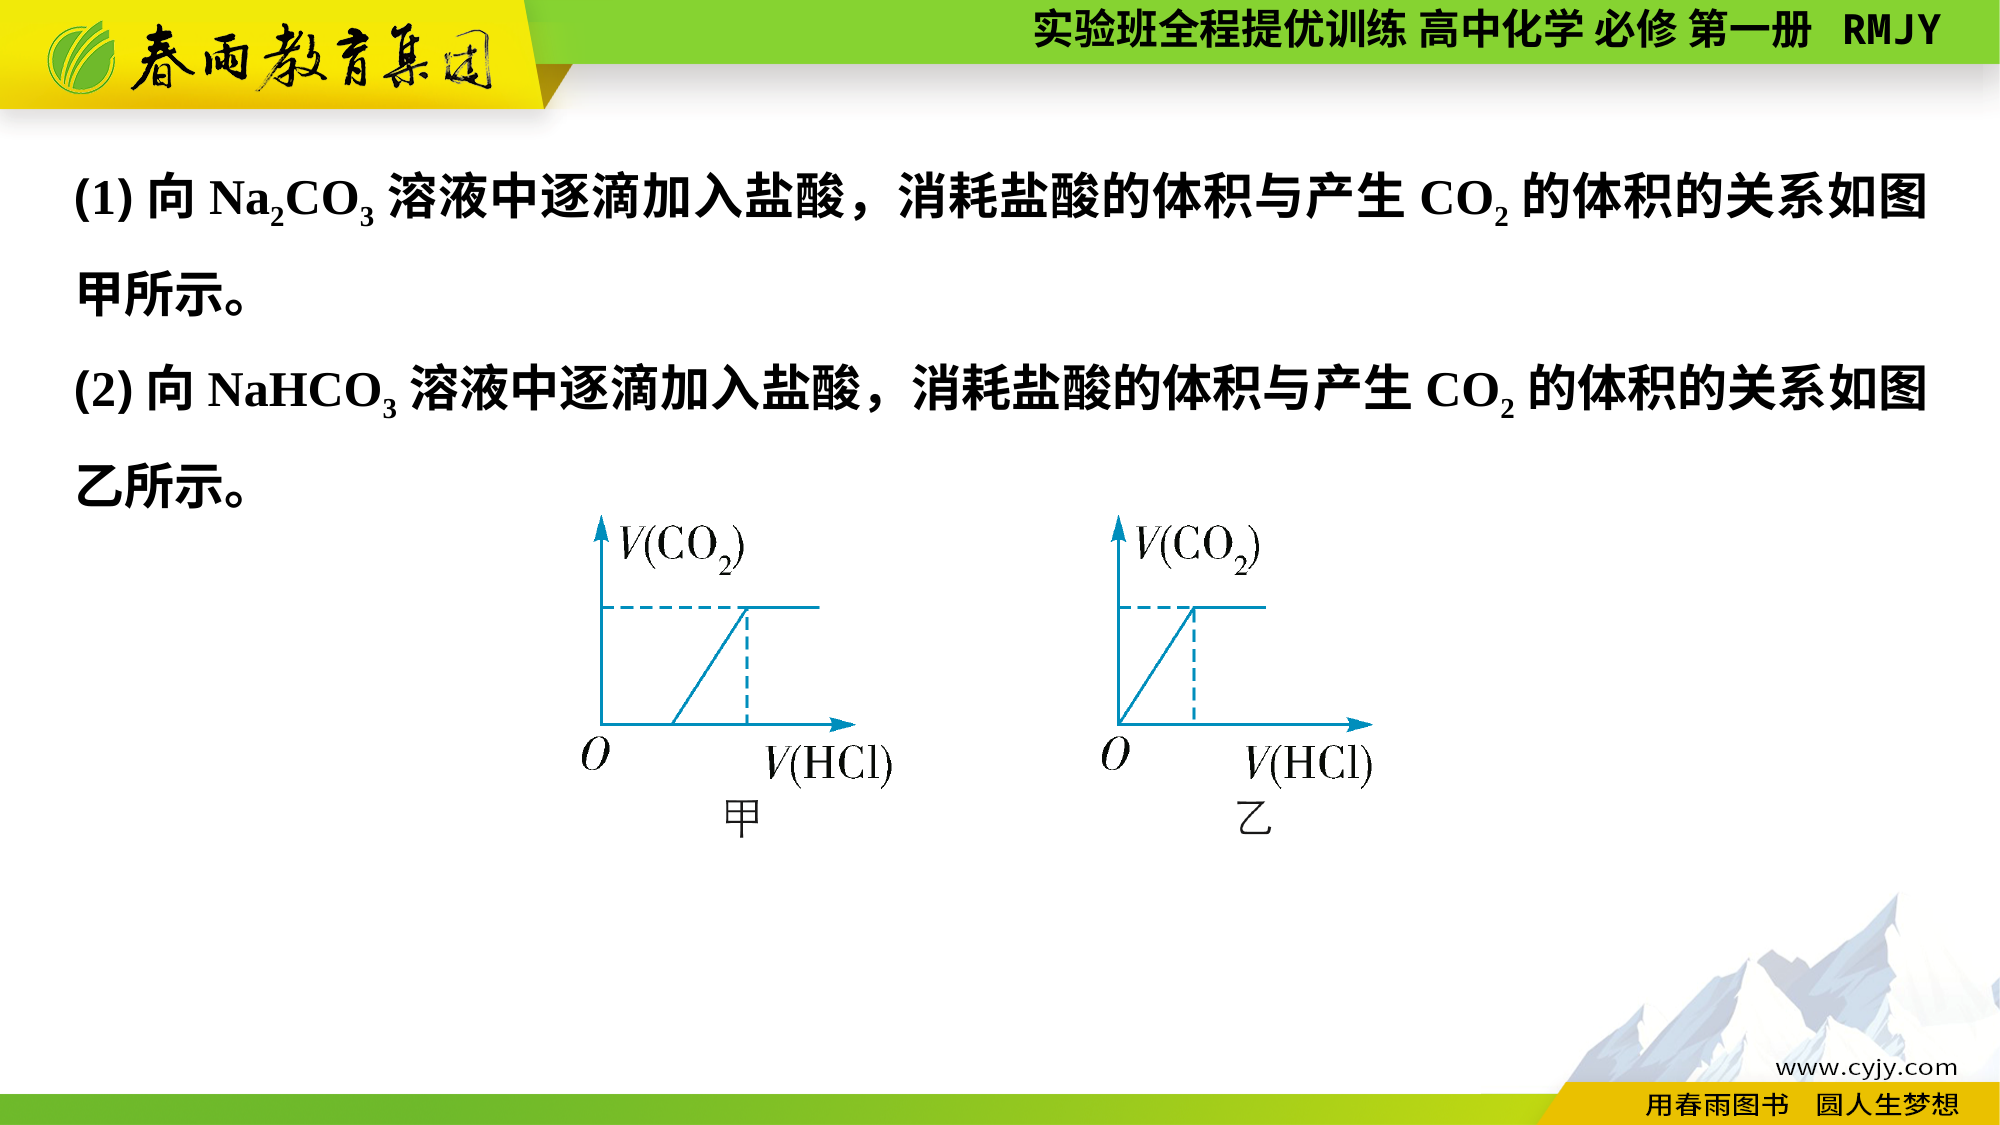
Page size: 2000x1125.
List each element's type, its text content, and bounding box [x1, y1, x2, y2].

list (1)向Na2CO3溶液中逐滴加入盐酸，消耗盐酸的体积与产生CO2的体积的关系如图甲所示。 (2)向NaHCO3溶液中逐滴加入盐酸，消耗盐酸的体积与产生CO2的体积的关系如图乙所示。 [59, 122, 1944, 490]
picture [0, 0, 2000, 1125]
